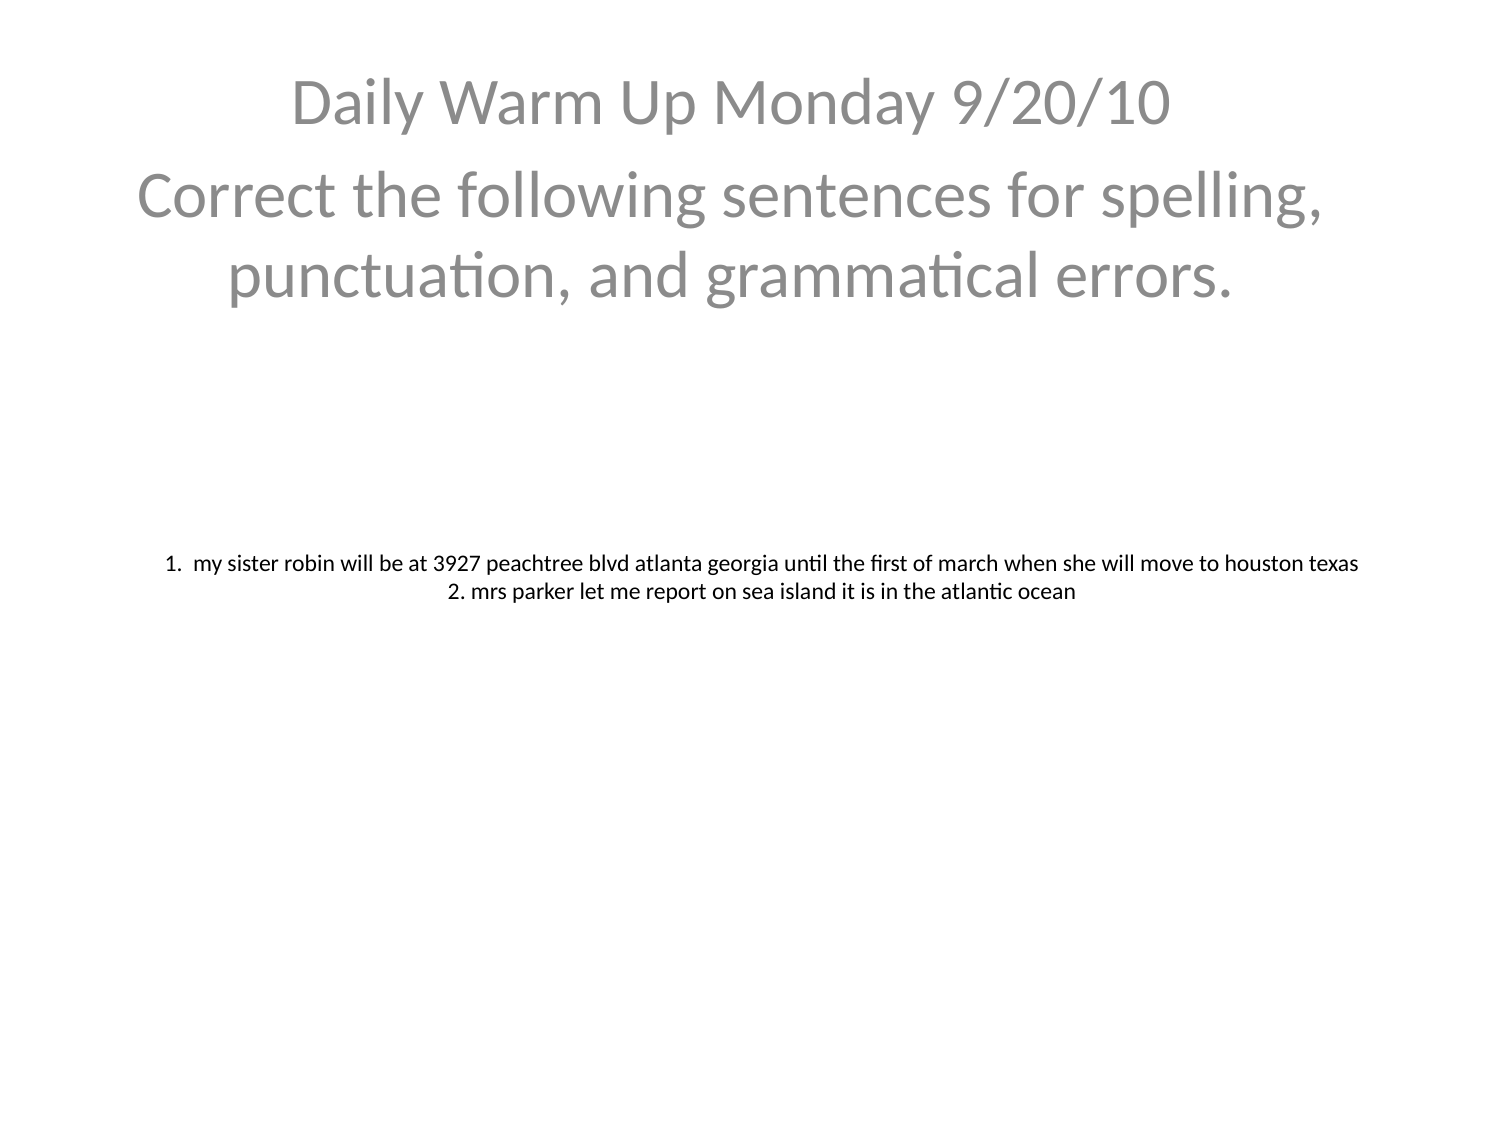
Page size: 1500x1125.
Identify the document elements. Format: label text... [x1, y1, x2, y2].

title 1. my sister robin will be at 3927 peachtree blvd atlanta georgia until the first of march when she will move to houston texas 2. mrs parker let me report on sea island it is in the atlantic ocean [125, 412, 1400, 654]
subtitle Daily Warm Up Monday 9/20/10 Correct the following sentences for spelling, punctuation, and grammatical errors. [99, 50, 1363, 375]
